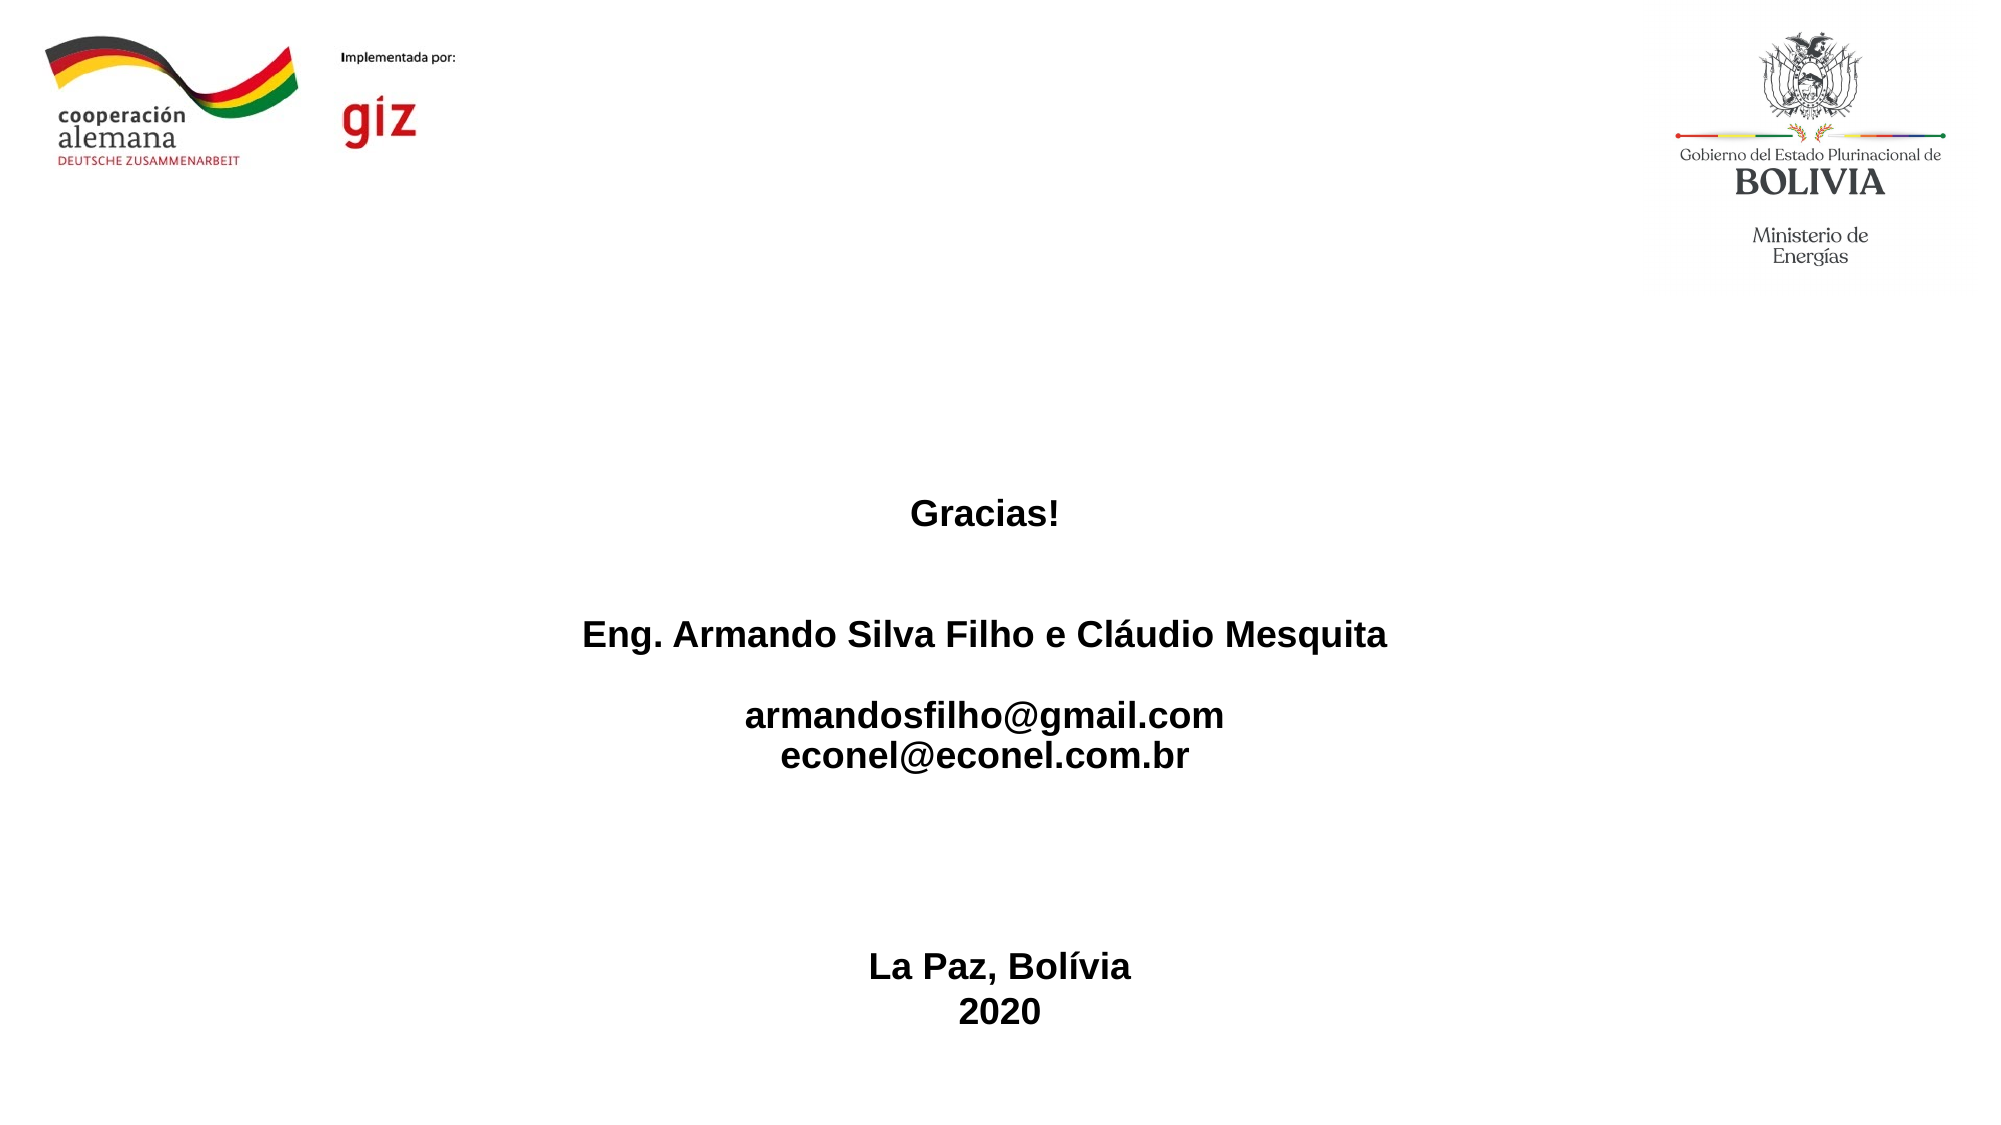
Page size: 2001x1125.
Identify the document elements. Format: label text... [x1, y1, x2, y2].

picture [1643, 0, 1978, 296]
text_box La Paz, Bolívia 2020 [713, 934, 1286, 1040]
title Gracias! Eng. Armando Silva Filho e Cláudio Mesquita armandosfilho@gmail.com econel@econel.com.br [321, 324, 1649, 785]
picture [16, 0, 483, 199]
